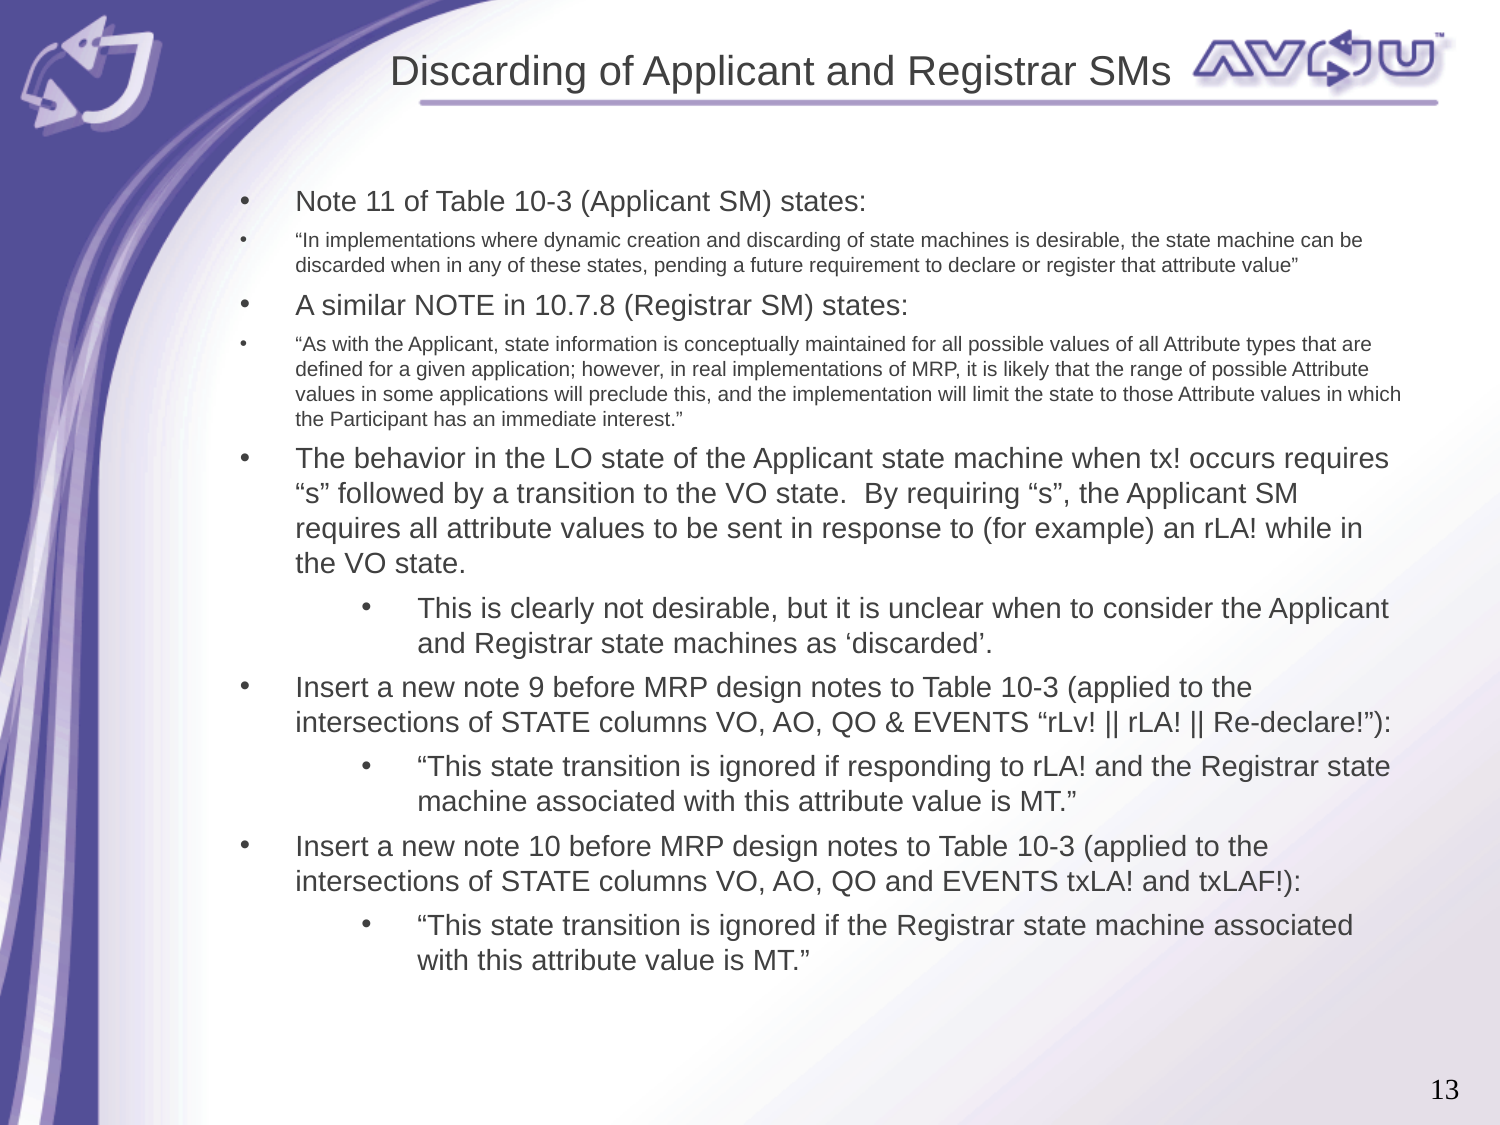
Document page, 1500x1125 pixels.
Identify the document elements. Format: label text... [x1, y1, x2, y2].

text_box Discarding of Applicant and Registrar SMs [374, 0, 1500, 138]
text_box Note 11 of Table 10-3 (Applicant SM) states: “In implementations where dynamic creation and discarding of state machines is desirable, the state machine can be discarded when in any of these states, pending a future requirement to declare or register that attribute value” A similar NOTE in 10.7.8 (Registrar SM) states: “As with the Applicant, state information is conceptually maintained for all possible values of all Attribute types that are defined for a given application; however, in real implementations of MRP, it is likely that the range of possible Attribute values in some applications will preclude this, and the implementation will limit the state to those Attribute values in which the Participant has an immediate interest.” The behavior in the LO state of the Applicant state machine when tx! occurs requires “s” followed by a transition to the VO state. By requiring “s”, the Applicant SM requires all attribute values to be sent in response to (for example) an rLA! while in the VO state. This is clearly not desirable, but it is unclear when to consider the Applicant and Registrar state machines as ‘discarded’. Insert a new note 9 before MRP design notes to Table 10-3 (applied to the intersections of STATE columns VO, AO, QO & EVENTS “rLv! || rLA! || Re-declare!”): “This state transition is ignored if responding to rLA! and the Registrar state machine associated with this attribute value is MT.” Insert a new note 10 before MRP design notes to Table 10-3 (applied to the intersections of STATE columns VO, AO, QO and EVENTS txLA! and txLAF!): “This state transition is ignored if the Registrar state machine associated with this attribute value is MT.” [224, 174, 1425, 1000]
picture [0, 0, 1500, 1125]
slide_number 13 [1124, 1062, 1475, 1125]
